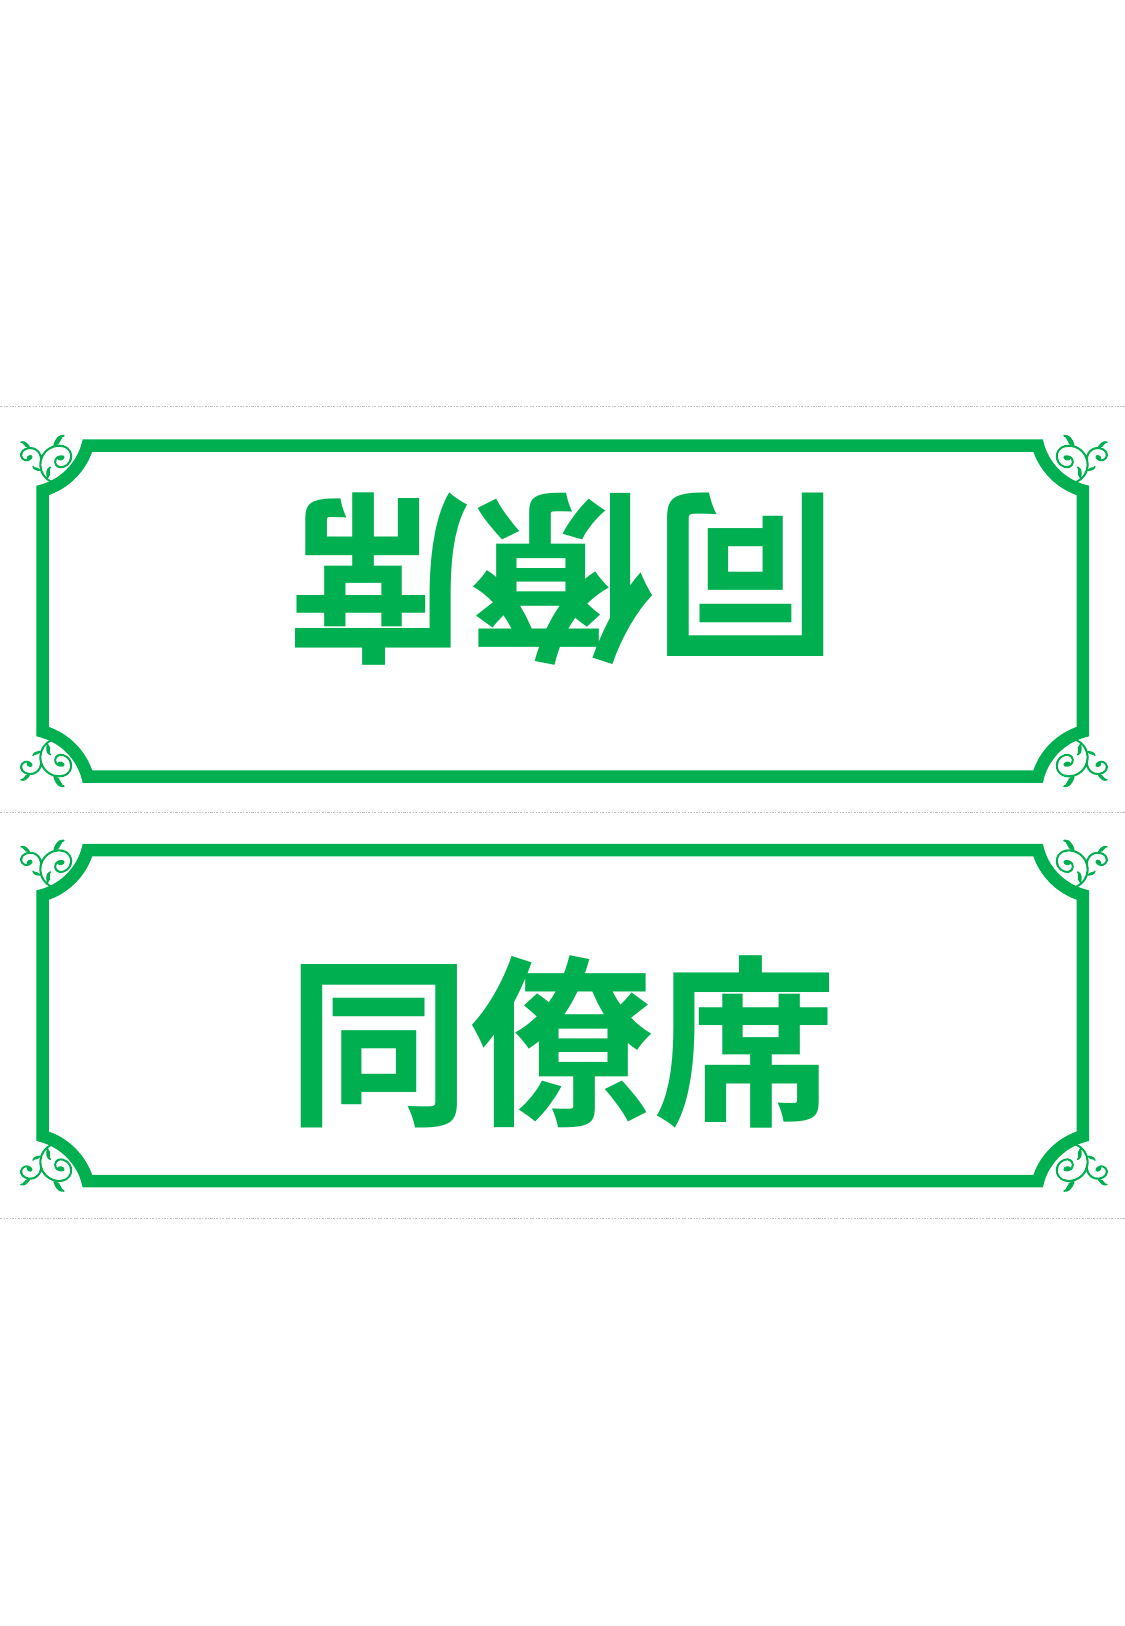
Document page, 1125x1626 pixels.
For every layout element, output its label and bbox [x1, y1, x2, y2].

text_box [19, 434, 1108, 788]
text_box [19, 839, 1108, 1192]
